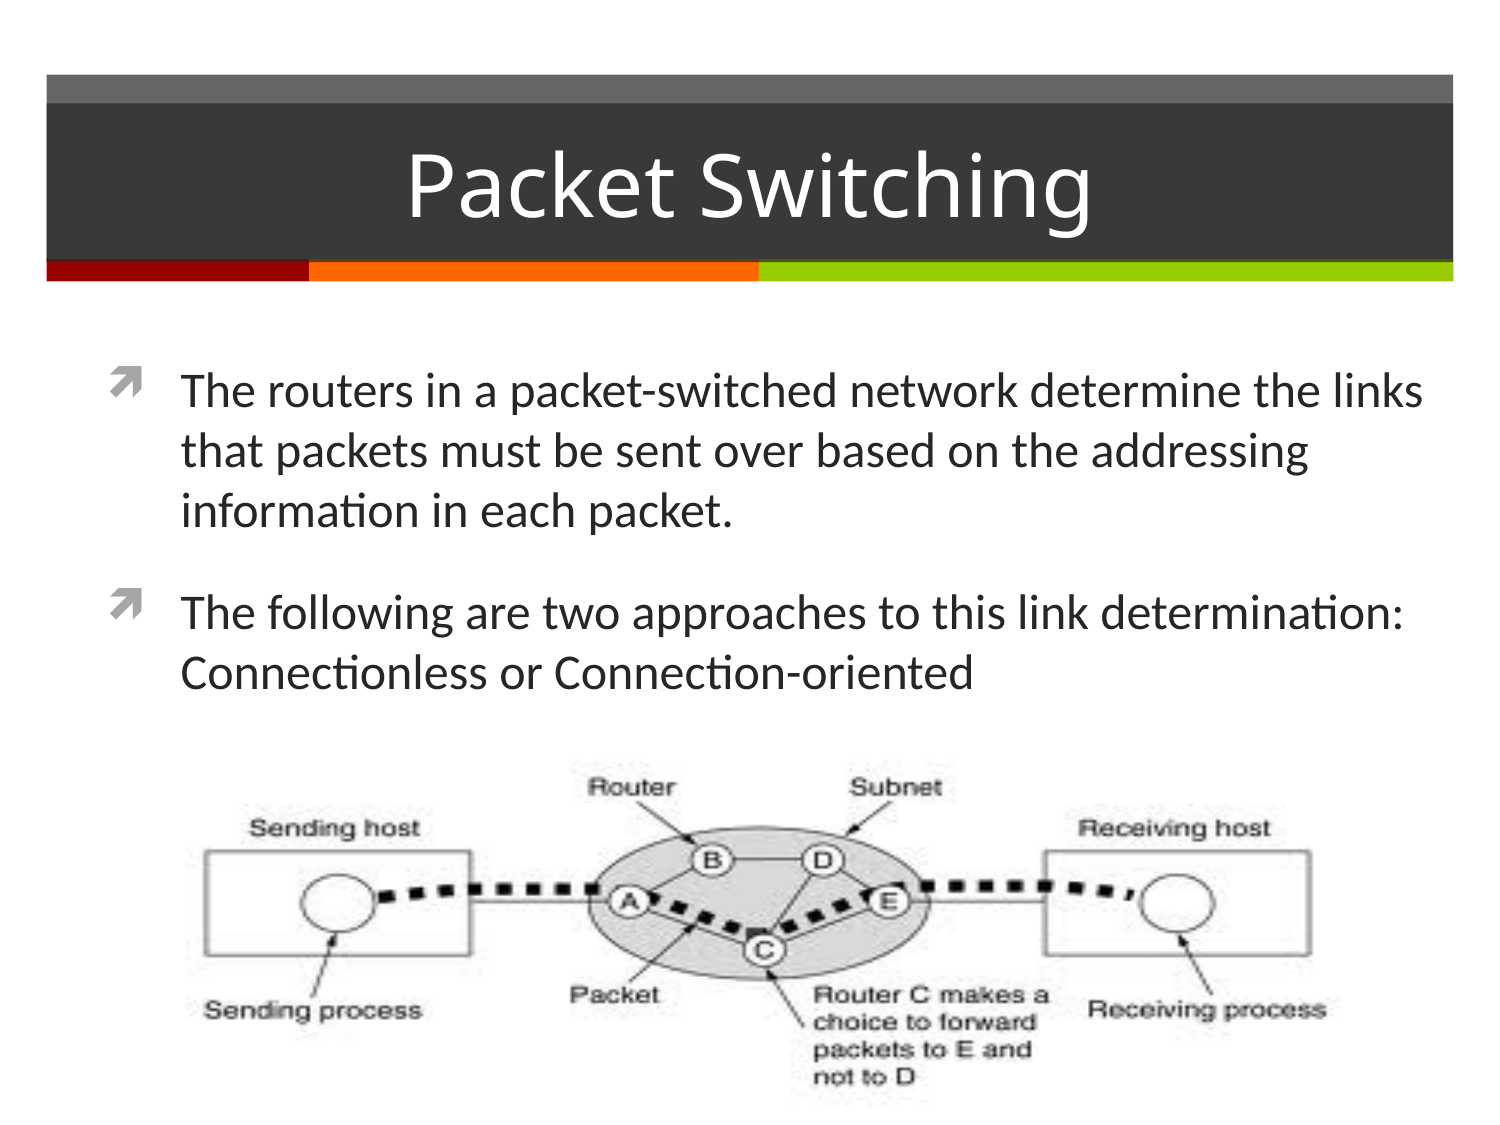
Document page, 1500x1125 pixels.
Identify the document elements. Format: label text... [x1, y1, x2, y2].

title Packet Switching [46, 103, 1454, 263]
list The routers in a packet-switched network determine the links that packets must be sent over based on the addressing information in each packet. The following are two approaches to this link determination: Connectionless or Connection-oriented [91, 350, 1454, 1005]
picture [159, 740, 1372, 1125]
